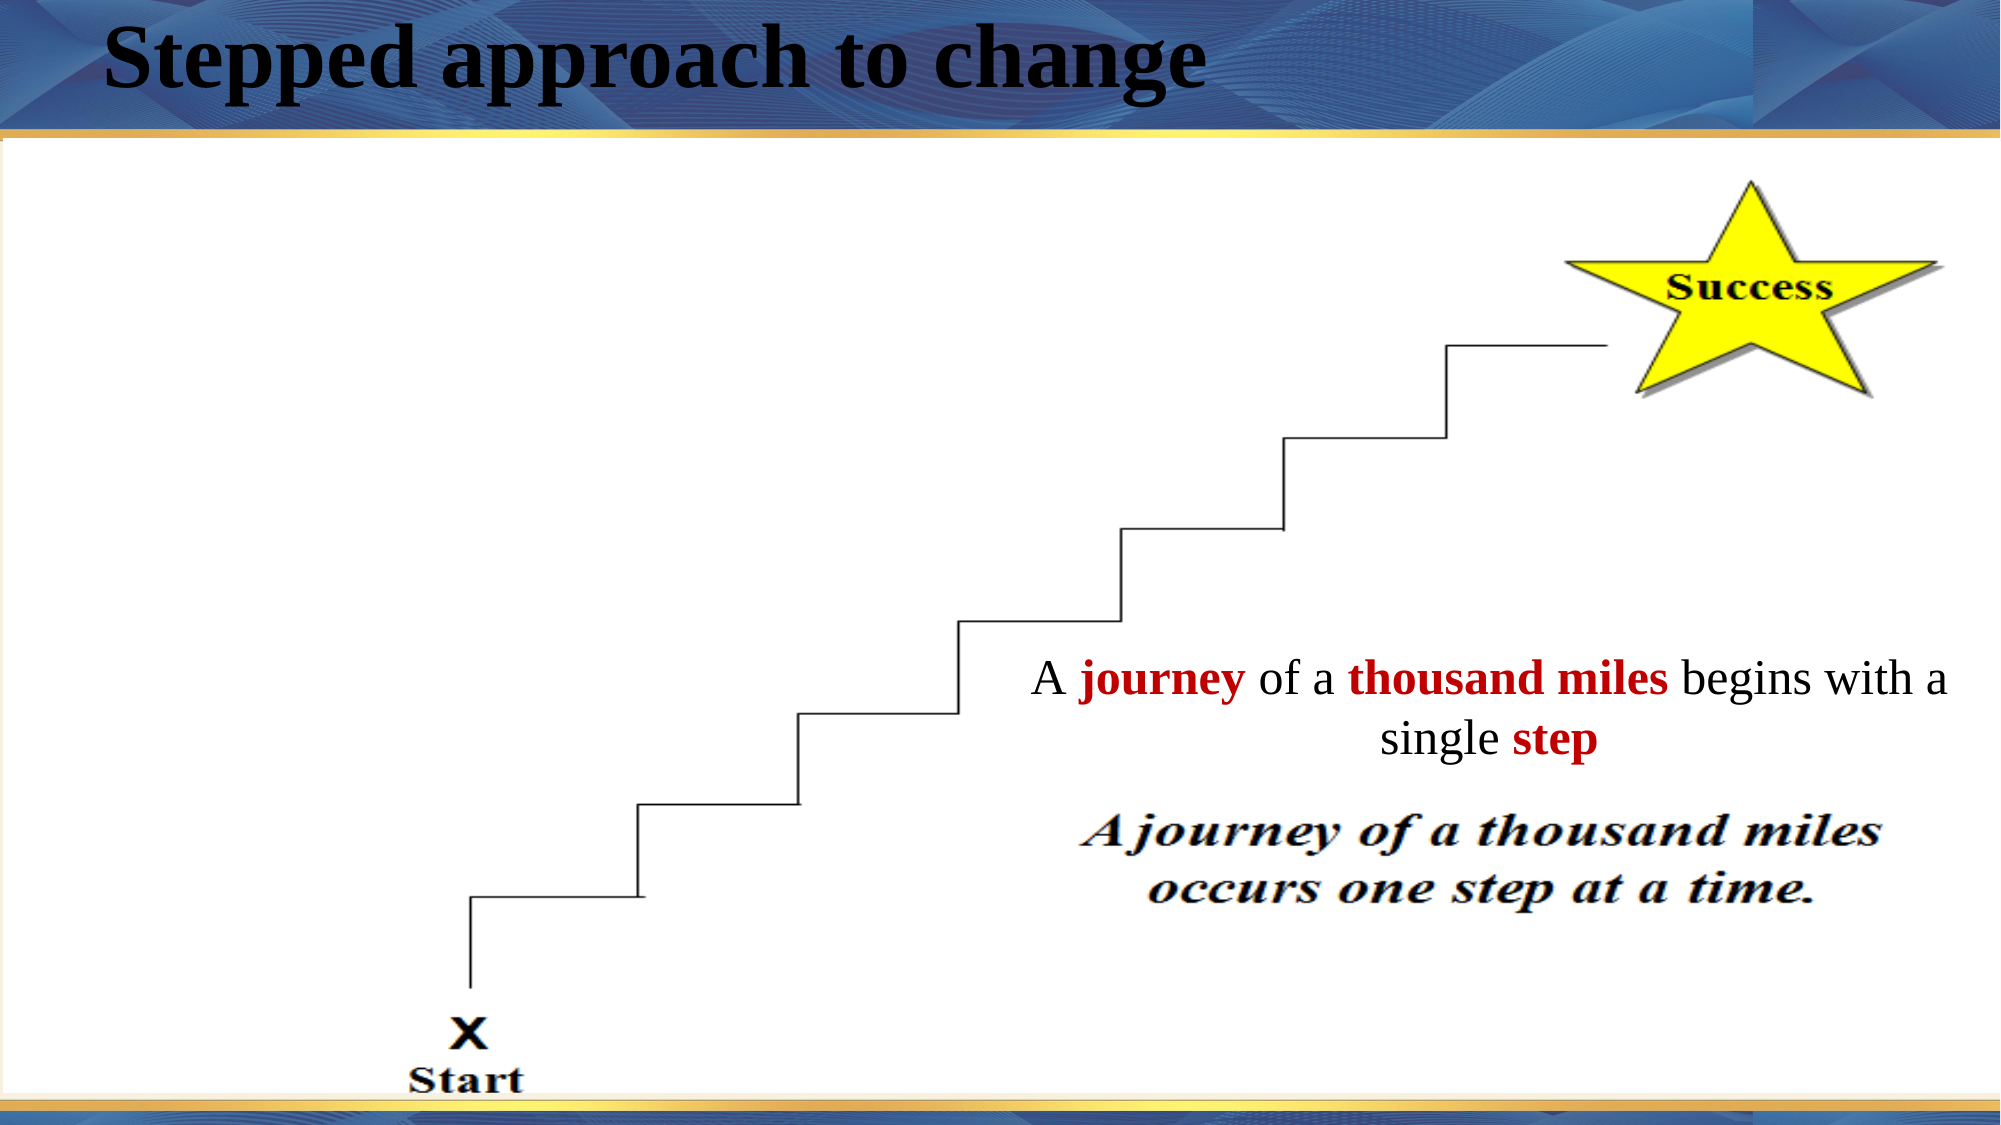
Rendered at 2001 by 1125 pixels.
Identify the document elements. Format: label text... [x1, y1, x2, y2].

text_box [2, 138, 2000, 1093]
title Stepped approach to change [87, 0, 1813, 116]
picture [0, 0, 2001, 1125]
